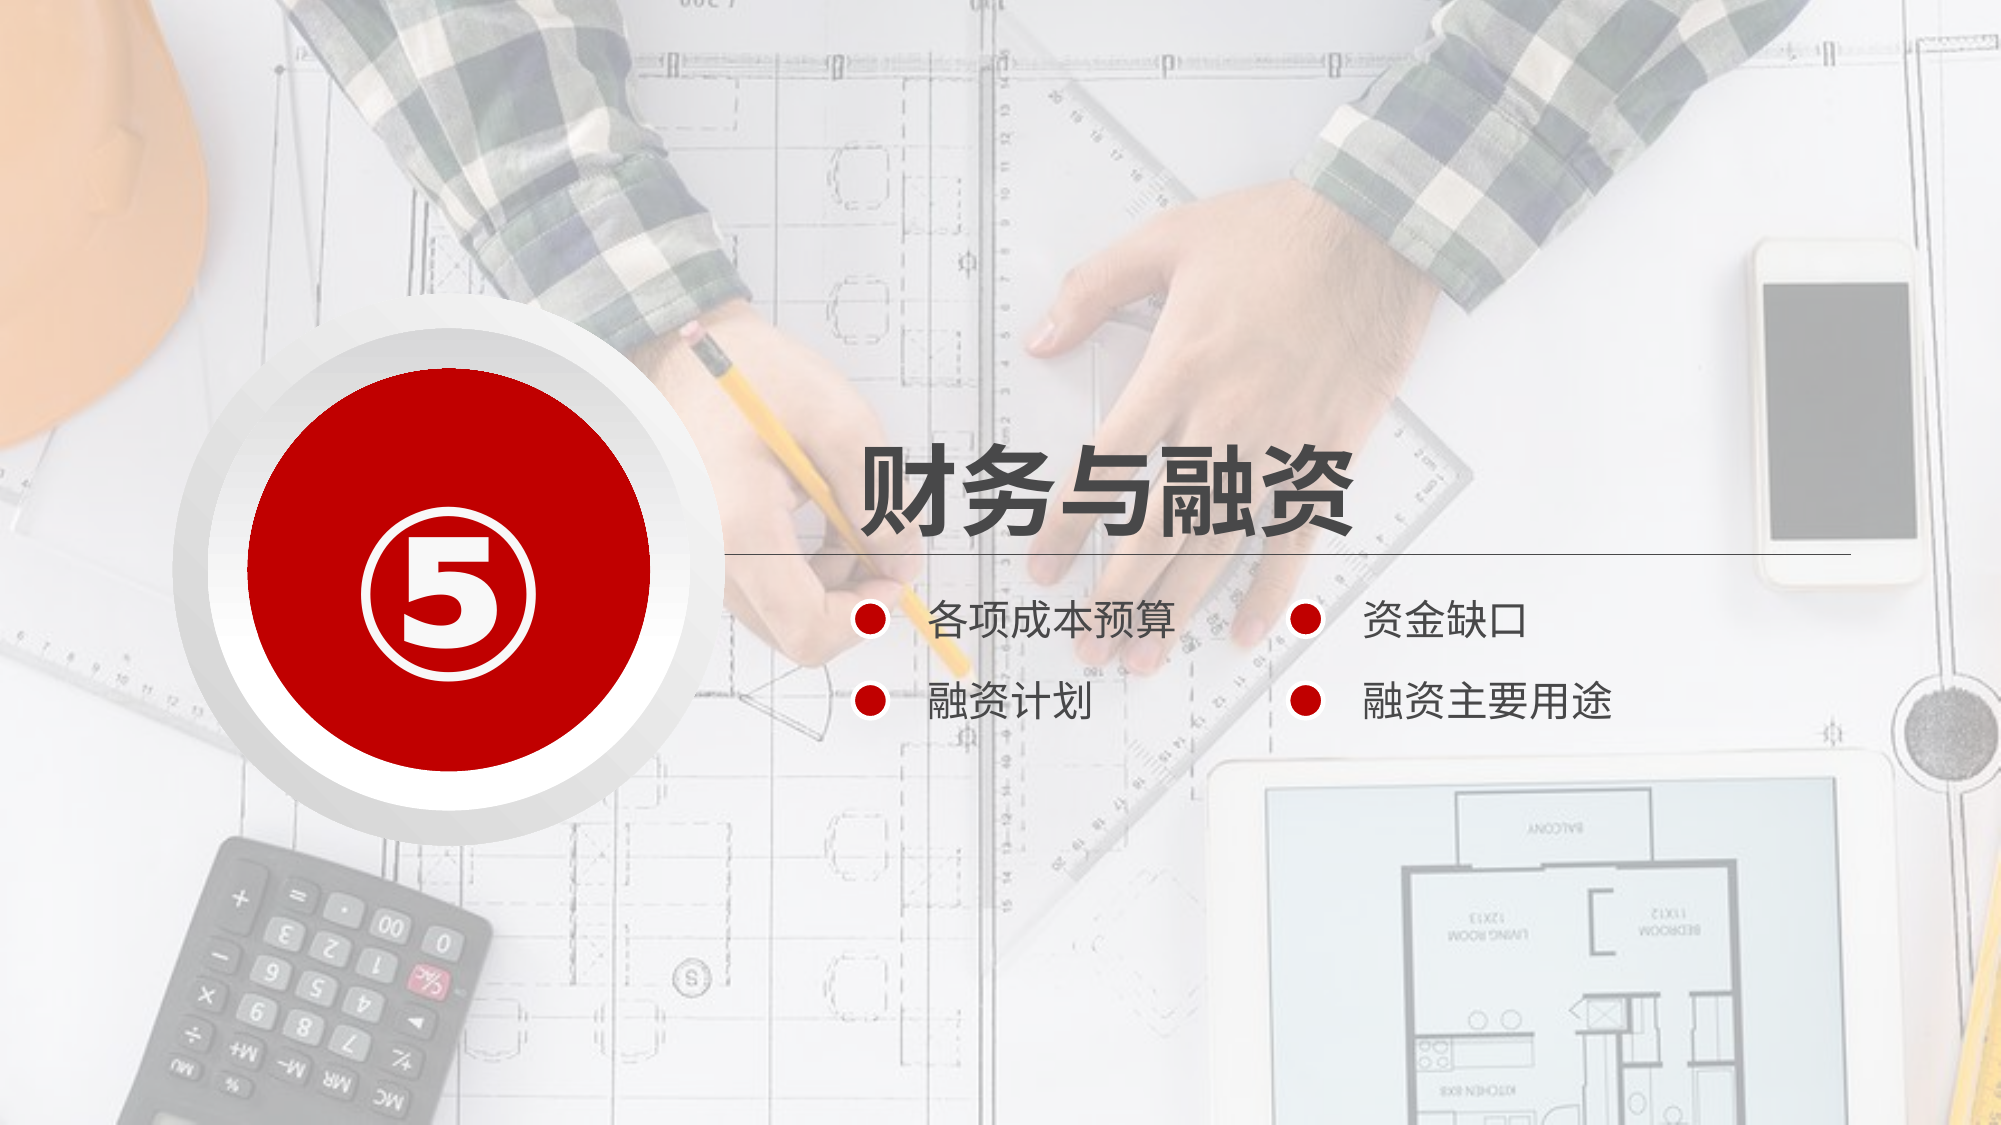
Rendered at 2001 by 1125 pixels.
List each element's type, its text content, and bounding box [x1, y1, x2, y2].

text_box [852, 601, 889, 637]
text_box 融资计划 [912, 667, 1284, 733]
text_box [1287, 601, 1324, 637]
text_box 融资主要用途 [1347, 667, 1720, 733]
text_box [172, 293, 725, 846]
text_box 财务与融资 [730, 420, 1622, 553]
text_box 资金缺口 [1347, 586, 1720, 651]
text_box [1287, 682, 1324, 719]
text_box [852, 682, 889, 719]
text_box 各项成本预算 [912, 586, 1284, 651]
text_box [0, 0, 2001, 1125]
